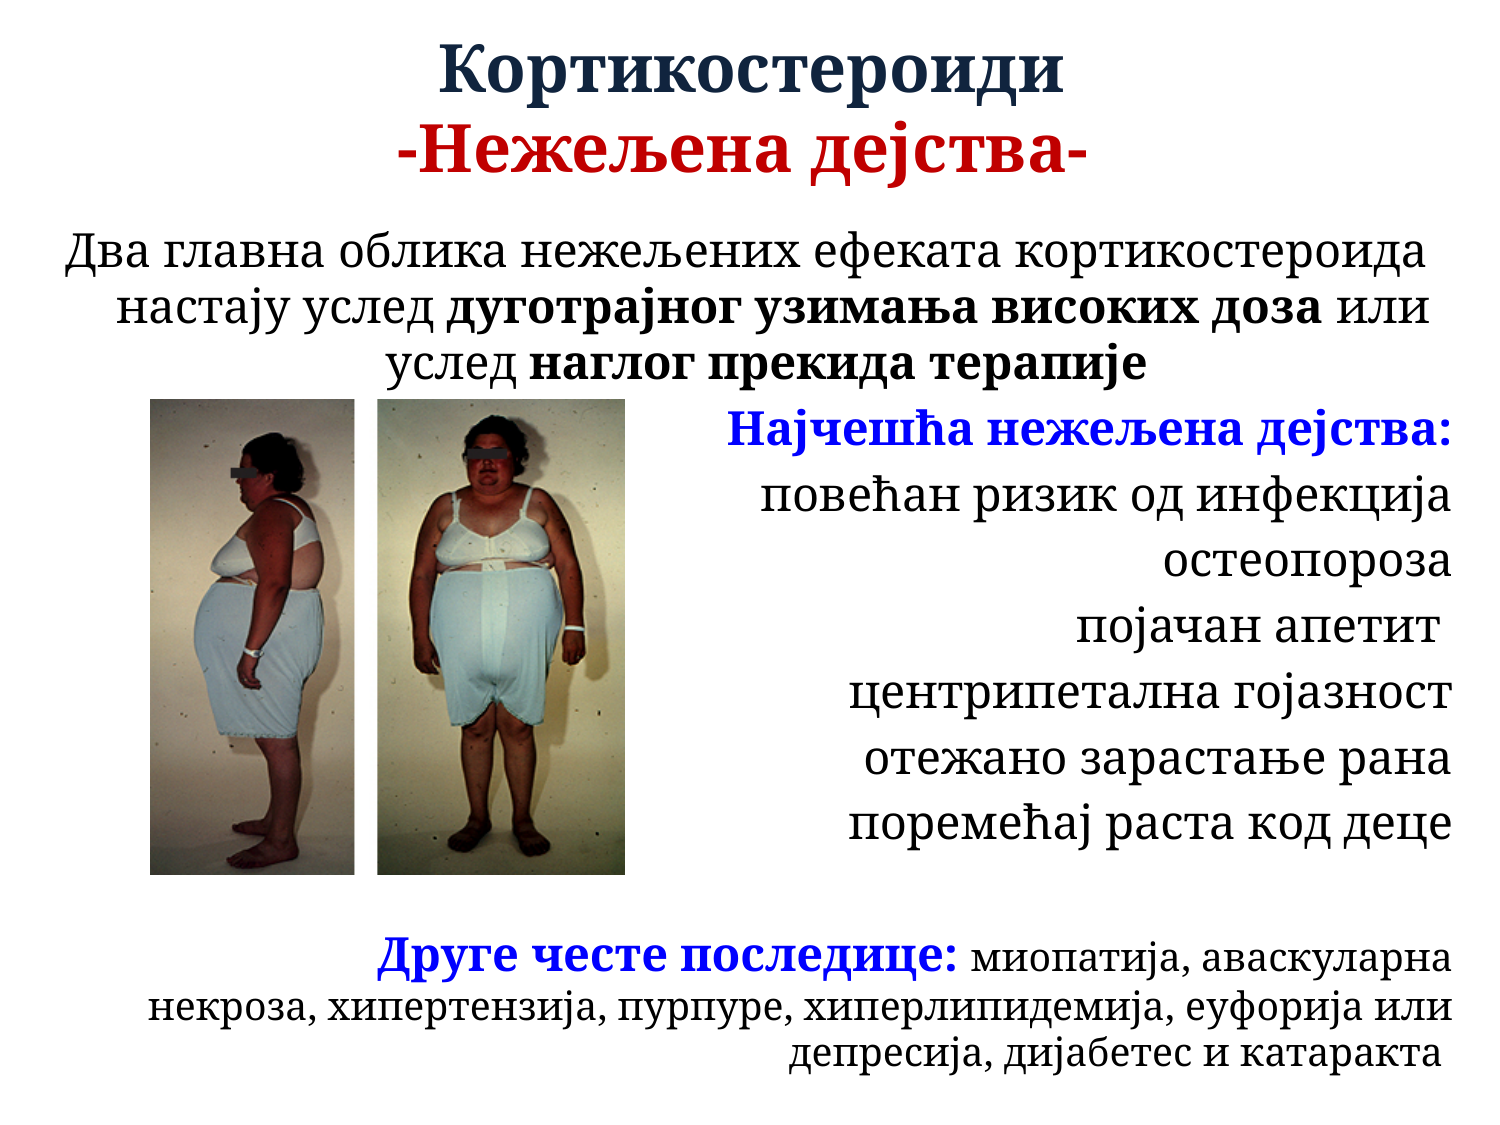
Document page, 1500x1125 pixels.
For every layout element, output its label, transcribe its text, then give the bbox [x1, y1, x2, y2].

title Кортикостероиди -Нежељена дејства- [76, 24, 1427, 188]
picture [149, 399, 626, 876]
list Два главна облика нежељених ефеката кортикостероида настају услед дуготрајног узимања високих доза или услед наглог прекида терапије Најчешћа нежељена дејства: повећан ризик од инфекција остеопороза појачан апетит центрипетална гојазност отежано зарастање рана поремећај раста код деце Друге честе последице: миопатија, аваскуларна некроза, хипертензија, пурпуре, хиперлипидемија, еуфорија или депресија, дијабетес и катаракта [24, 212, 1469, 1100]
